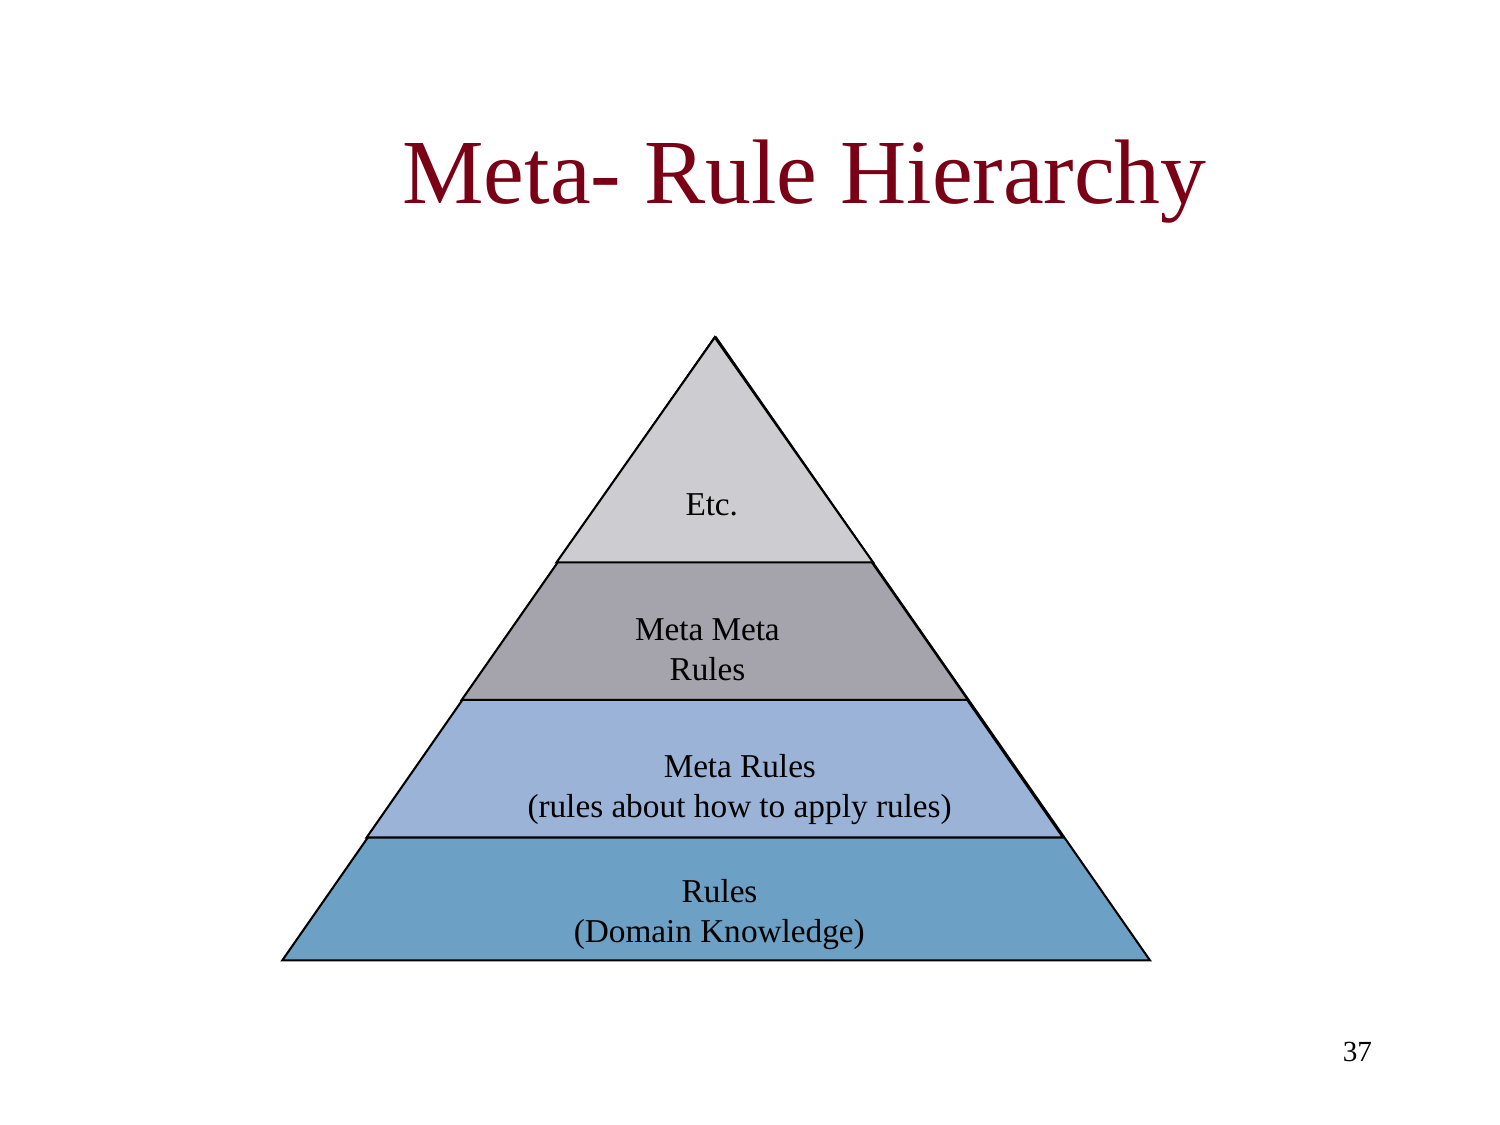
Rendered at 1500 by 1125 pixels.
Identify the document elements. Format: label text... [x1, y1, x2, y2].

text_box Etc. [670, 474, 754, 530]
text_box Meta Rules (rules about how to apply rules) [512, 737, 968, 832]
text_box Rules (Domain Knowledge) [559, 862, 881, 957]
slide_number 37 [1074, 1024, 1388, 1101]
text_box [366, 700, 1063, 838]
text_box [556, 337, 874, 563]
title Meta- Rule Hierarchy [184, 72, 1427, 262]
text_box [461, 563, 968, 700]
text_box [282, 699, 1150, 961]
text_box Meta Meta Rules [620, 599, 795, 695]
